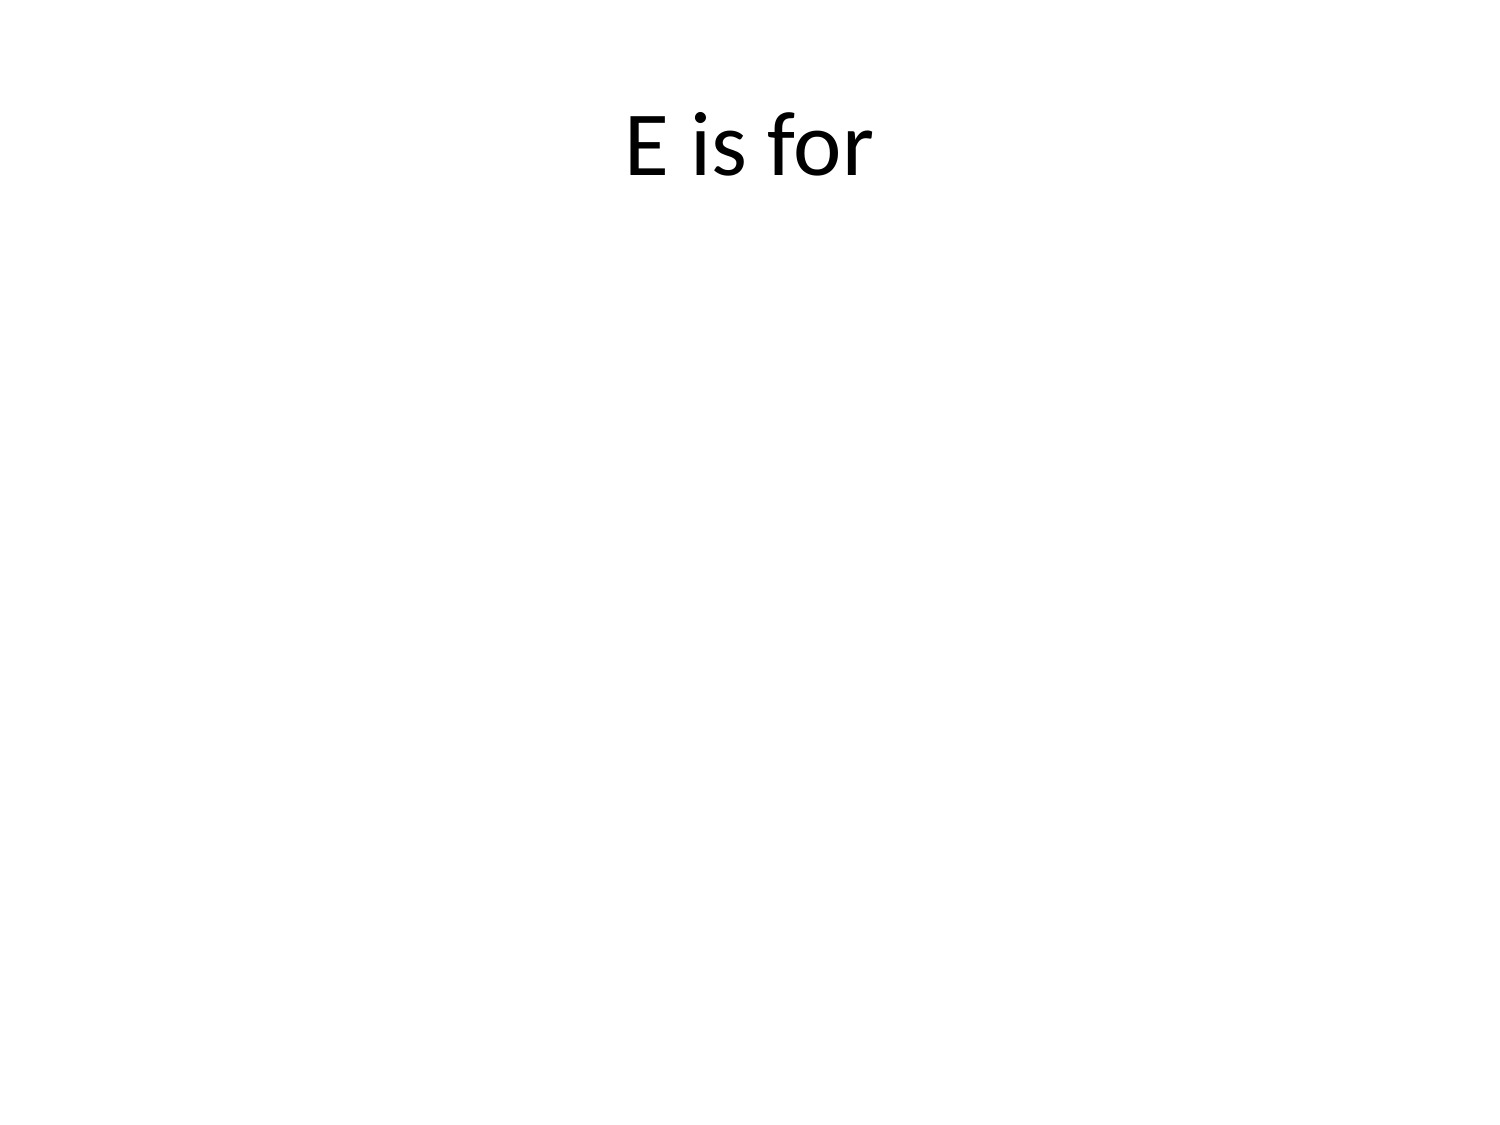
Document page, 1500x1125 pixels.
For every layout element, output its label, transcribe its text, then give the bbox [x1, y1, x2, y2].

title E is for [75, 45, 1425, 233]
